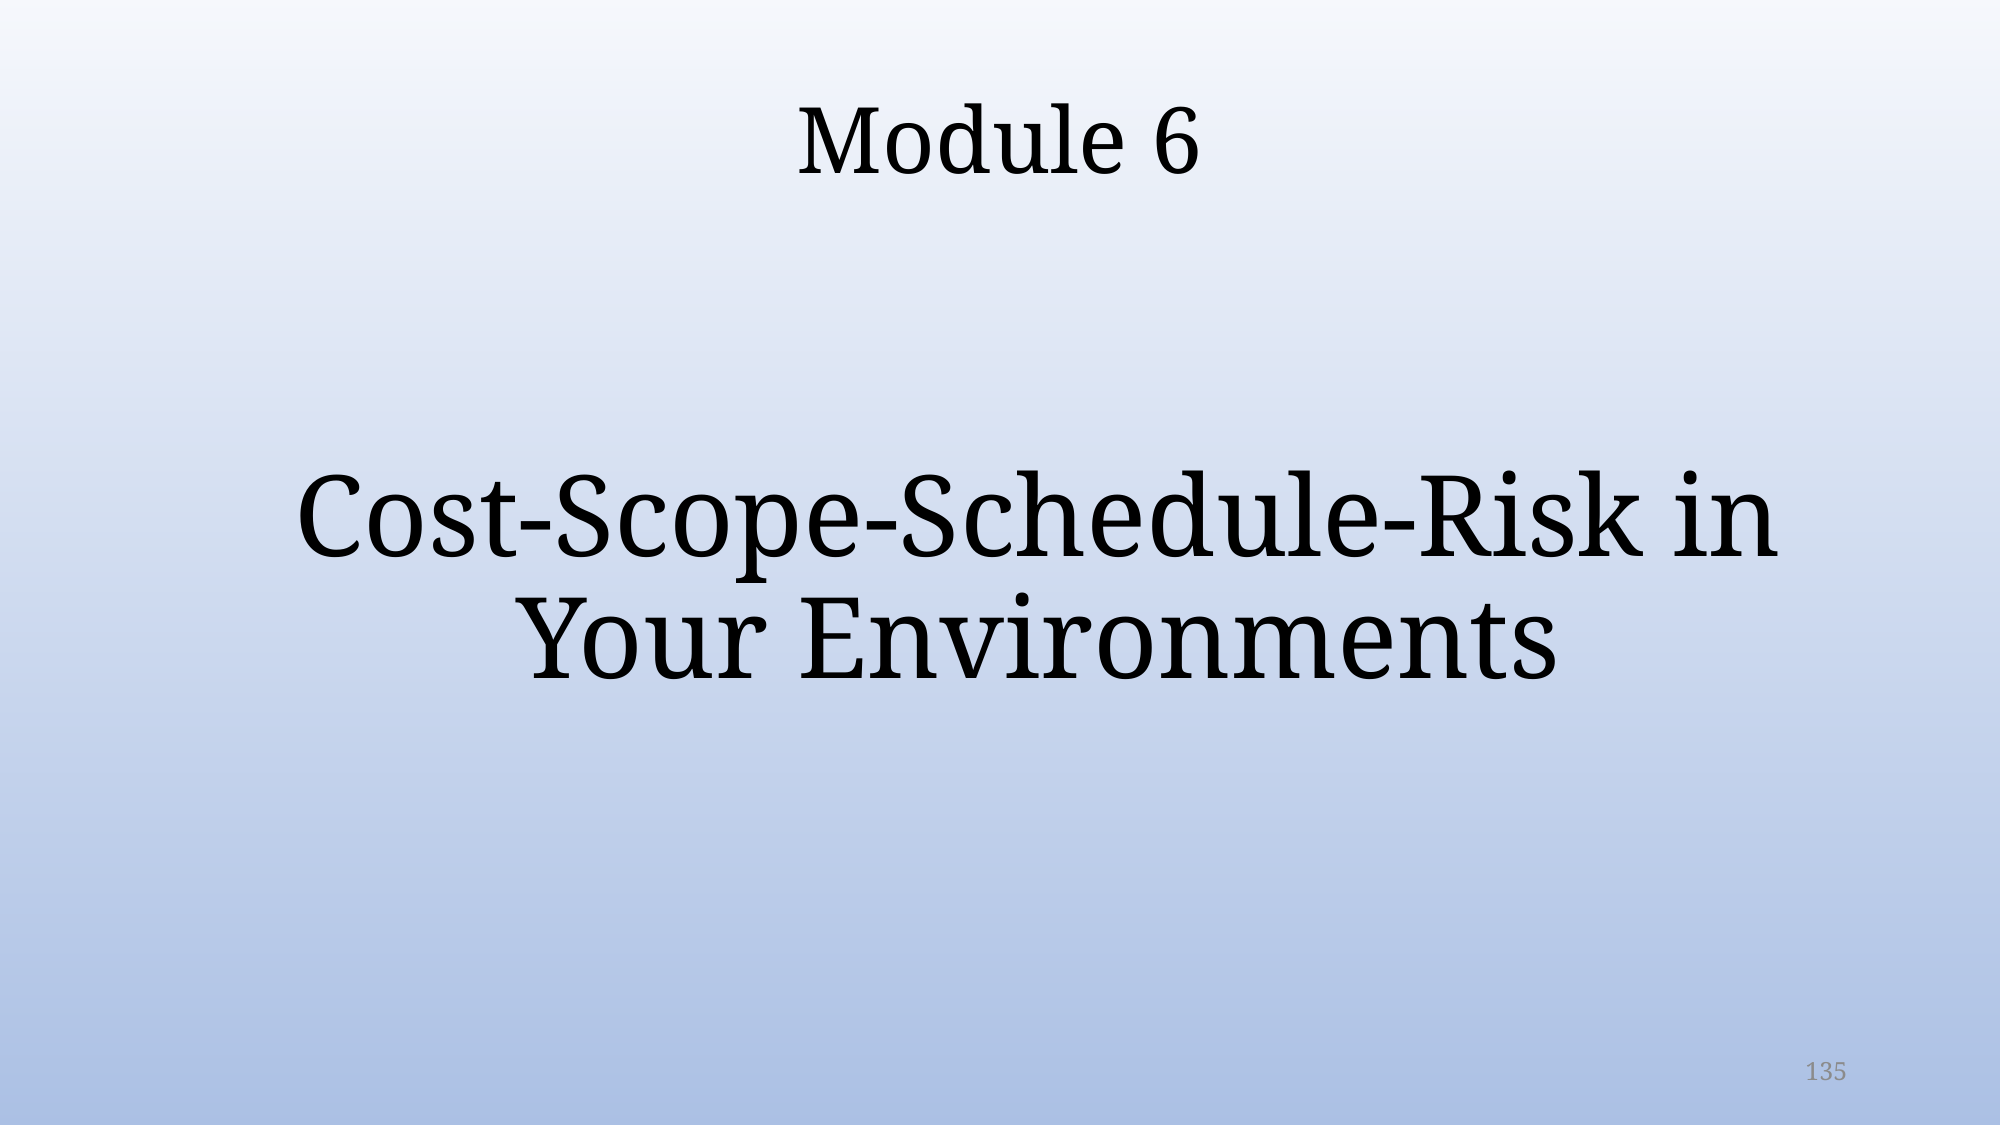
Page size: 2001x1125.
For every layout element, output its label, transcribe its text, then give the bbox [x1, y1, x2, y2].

list Cost-Scope-Schedule-Risk in Your Environments [176, 452, 1902, 551]
slide_number 135 [1412, 1042, 1863, 1103]
title Module 6 [137, 35, 1863, 253]
